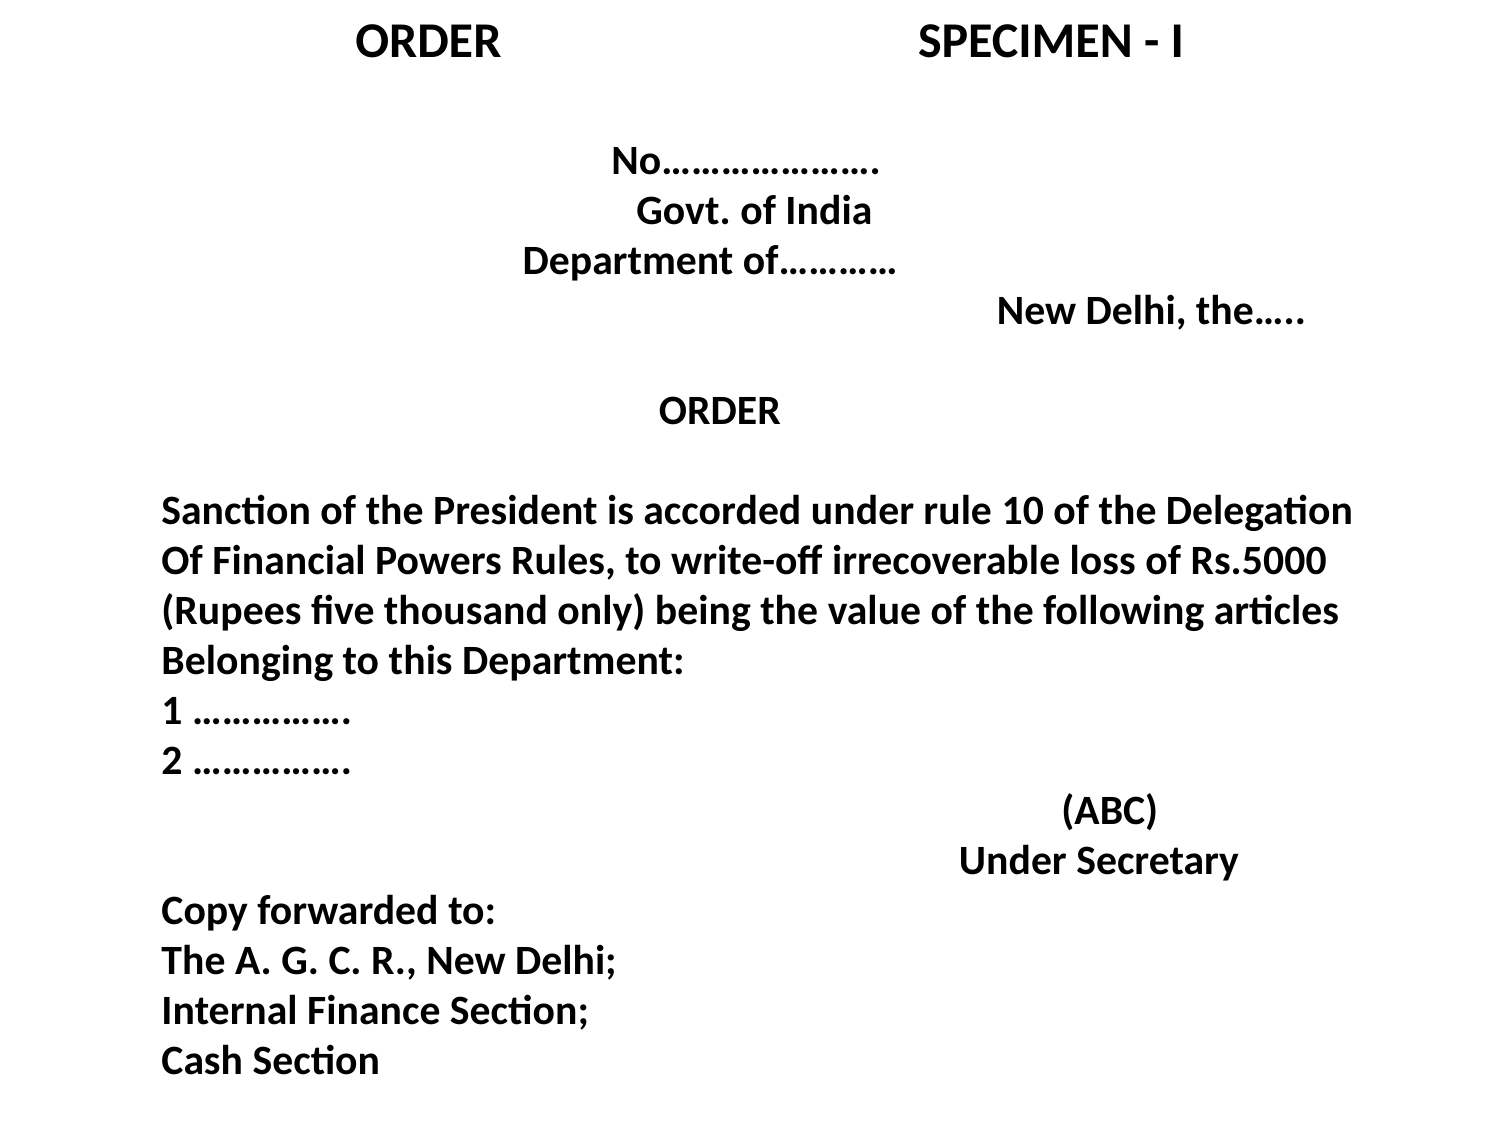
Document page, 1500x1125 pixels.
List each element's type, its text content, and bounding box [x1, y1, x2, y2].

text_box ORDER SPECIMEN - I [340, 0, 1199, 125]
text_box No…………………. Govt. of India Department of………… New Delhi, the….. ORDER Sanction of the President is accorded under rule 10 of the Delegation Of Financial Powers Rules, to write-off irrecoverable loss of Rs.5000 (Rupees five thousand only) being the value of the following articles Belonging to this Department: 1 ……………. 2 ……………. (ABC) Under Secretary Copy forwarded to: The A. G. C. R., New Delhi; Internal Finance Section; Cash Section [146, 125, 1370, 1125]
